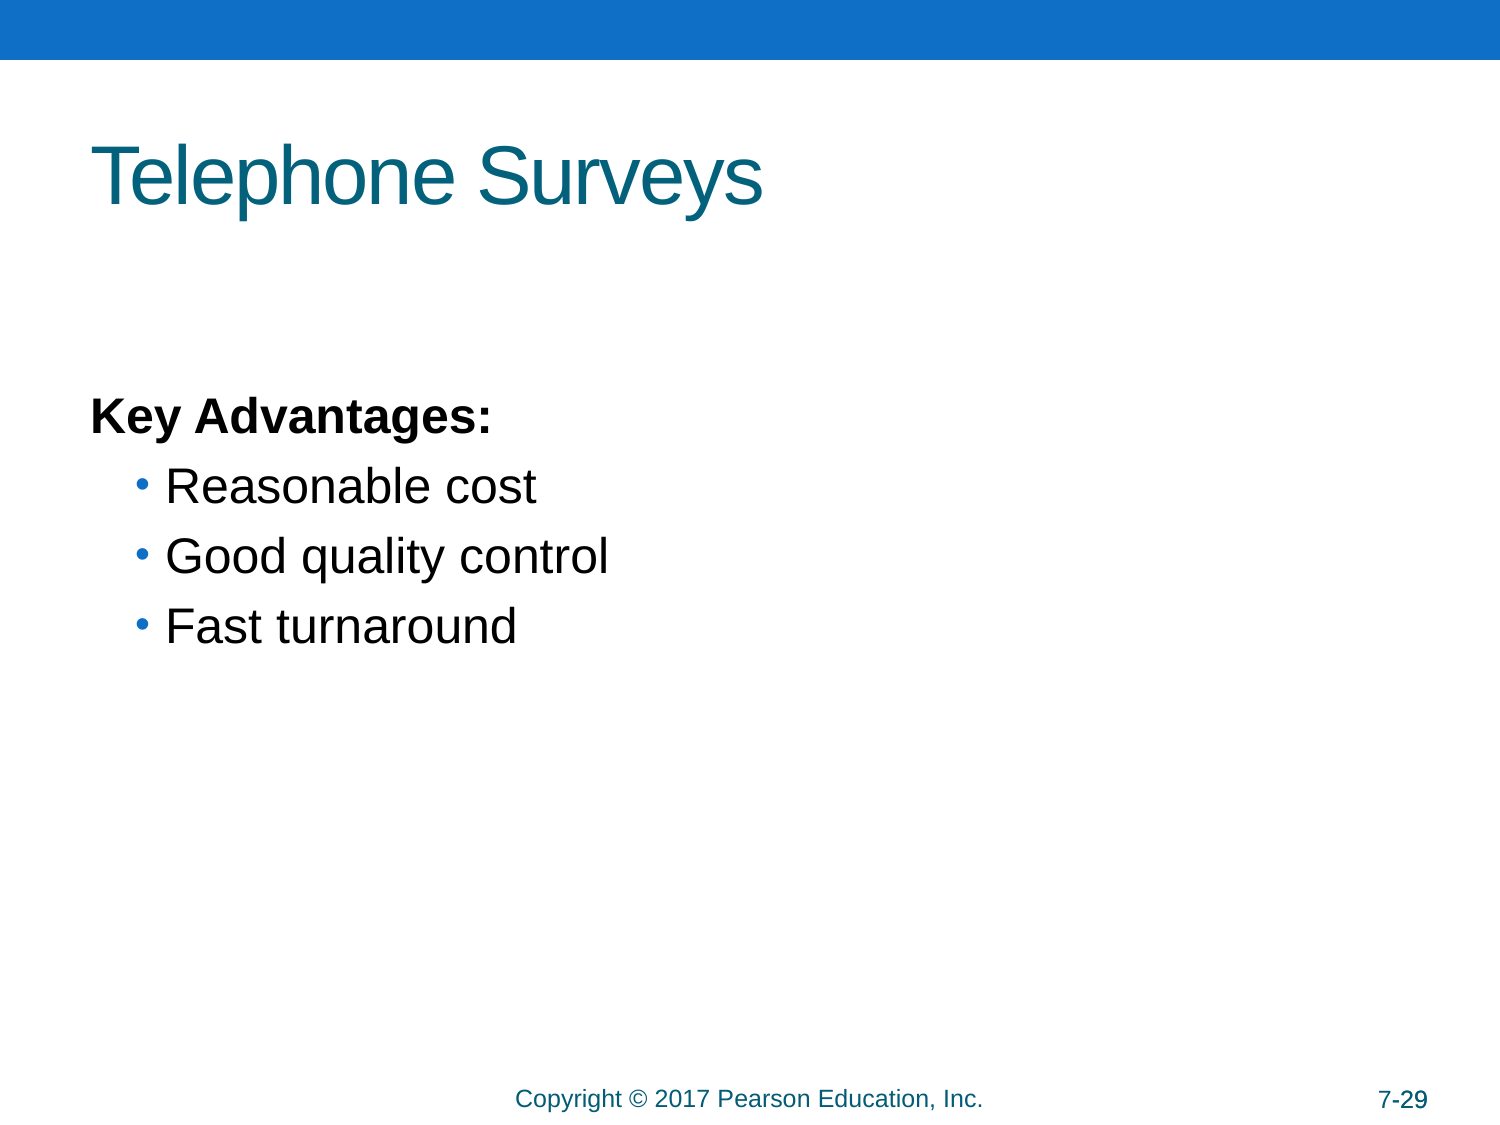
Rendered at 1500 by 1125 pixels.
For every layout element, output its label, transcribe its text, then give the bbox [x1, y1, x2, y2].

list Key Advantages: Reasonable cost Good quality control Fast turnaround [75, 376, 1425, 1125]
title Telephone Surveys [75, 90, 1425, 253]
